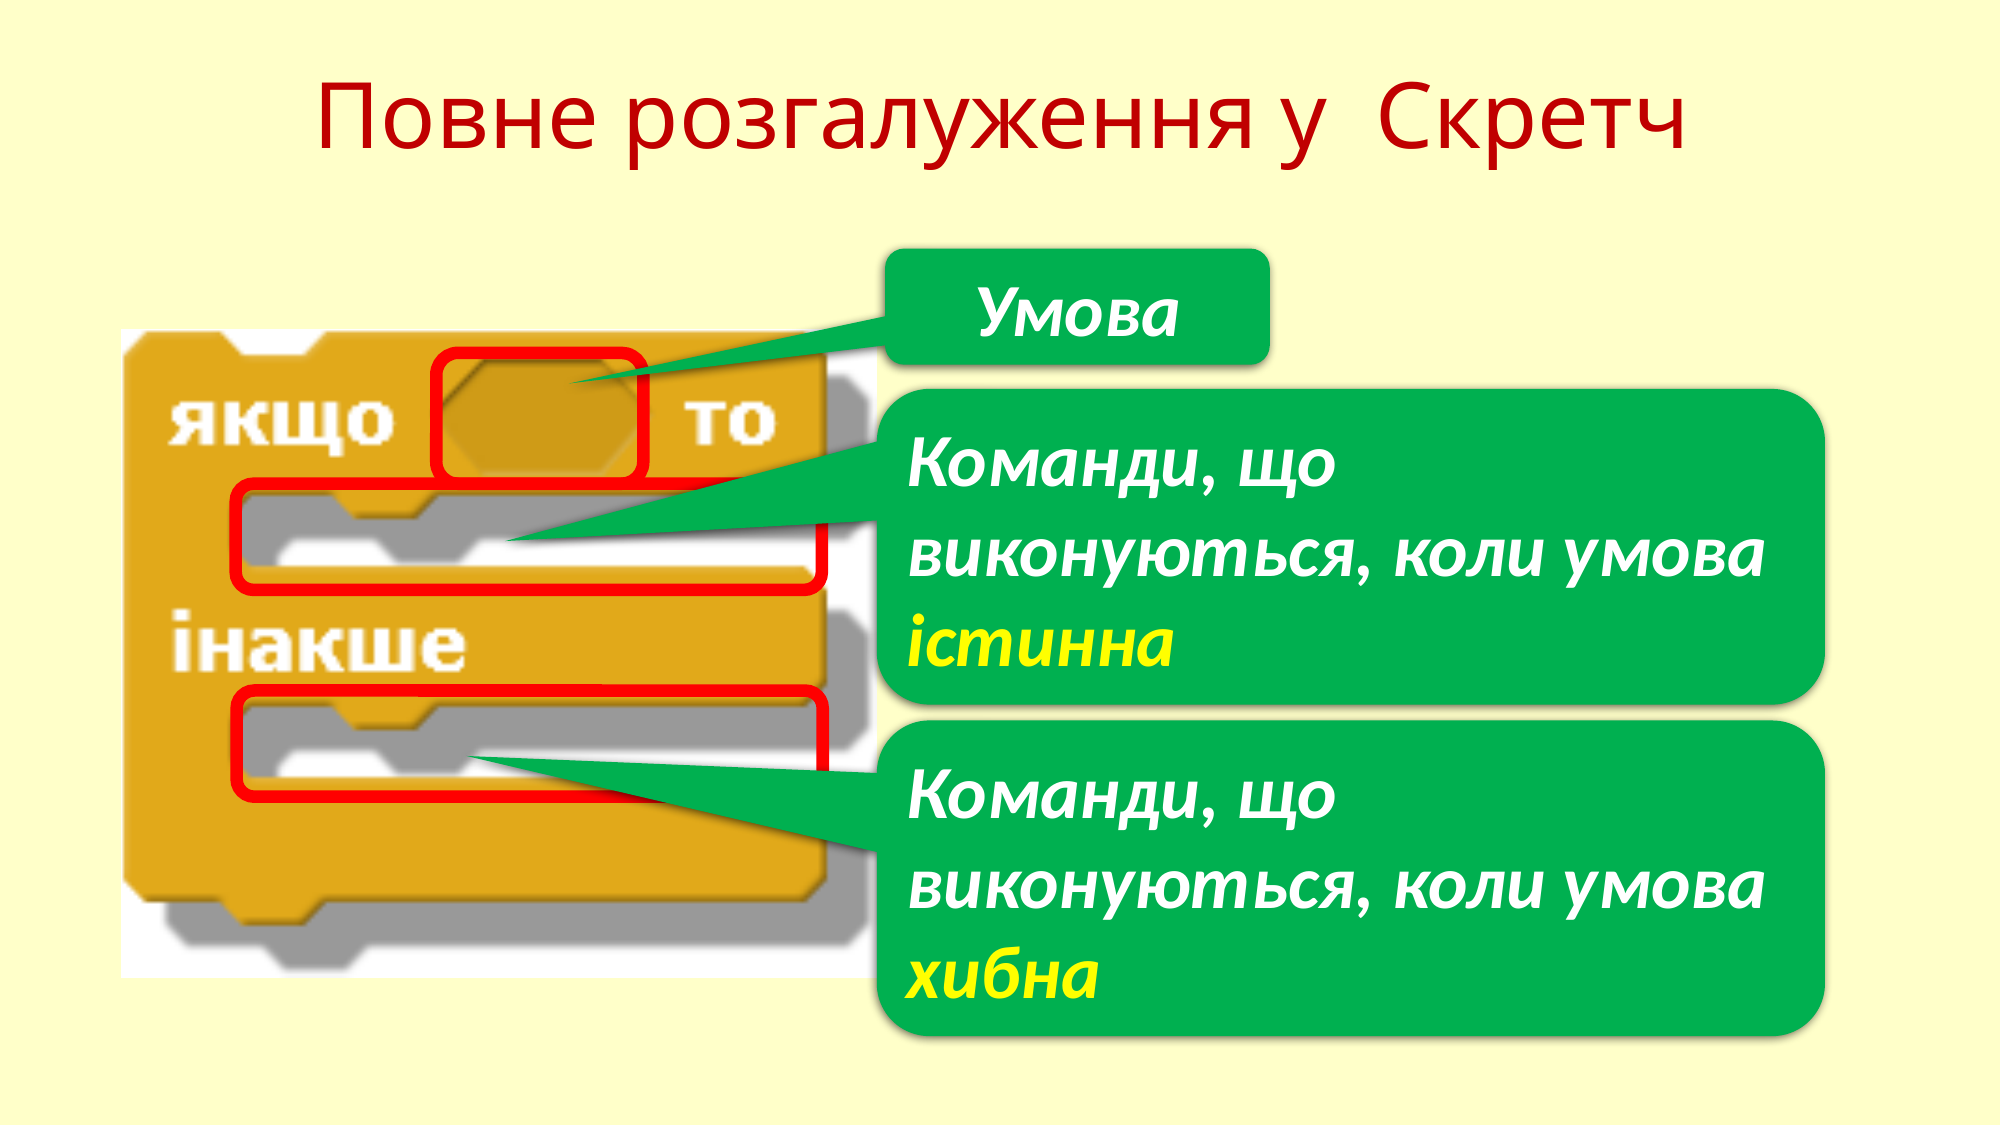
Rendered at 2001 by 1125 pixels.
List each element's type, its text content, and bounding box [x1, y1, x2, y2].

title Повне розгалуження у Скретч [59, 13, 1946, 224]
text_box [121, 248, 1825, 1039]
